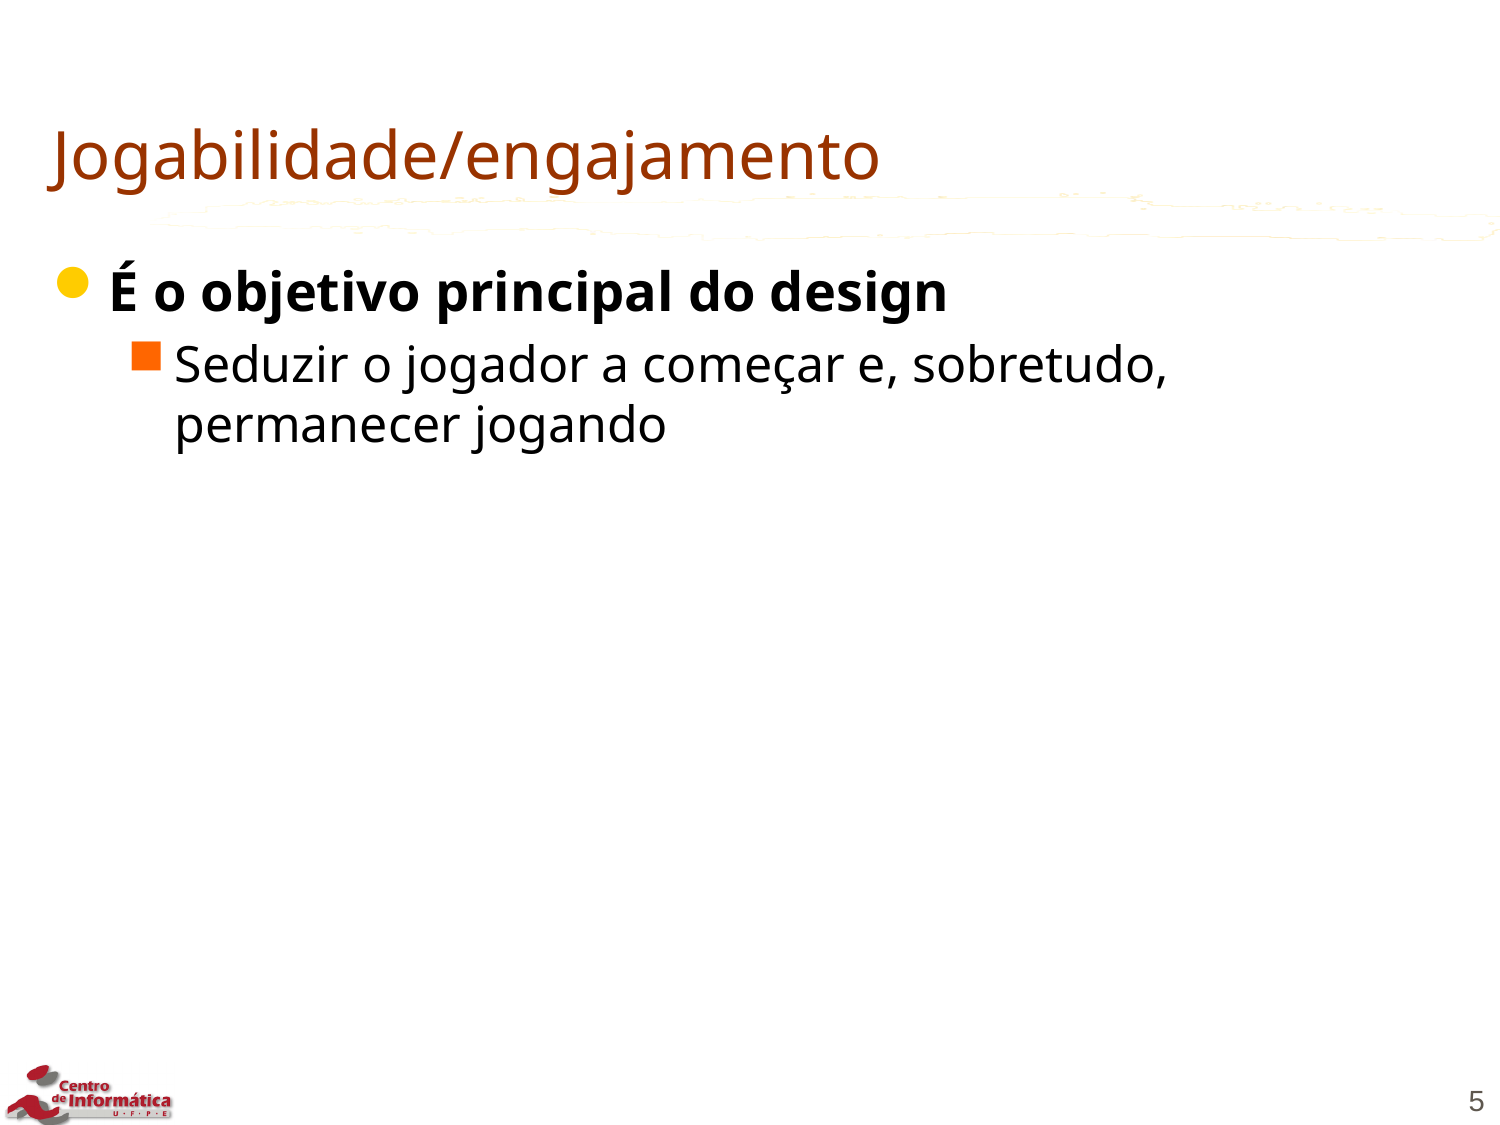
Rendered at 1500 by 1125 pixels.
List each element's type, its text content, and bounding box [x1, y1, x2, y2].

title Jogabilidade/engajamento [37, 12, 1434, 200]
list É o objetivo principal do design Seduzir o jogador a começar e, sobretudo, permanecer jogando [37, 249, 1475, 1025]
slide_number 5 [1187, 1049, 1500, 1125]
picture [0, 1062, 175, 1125]
